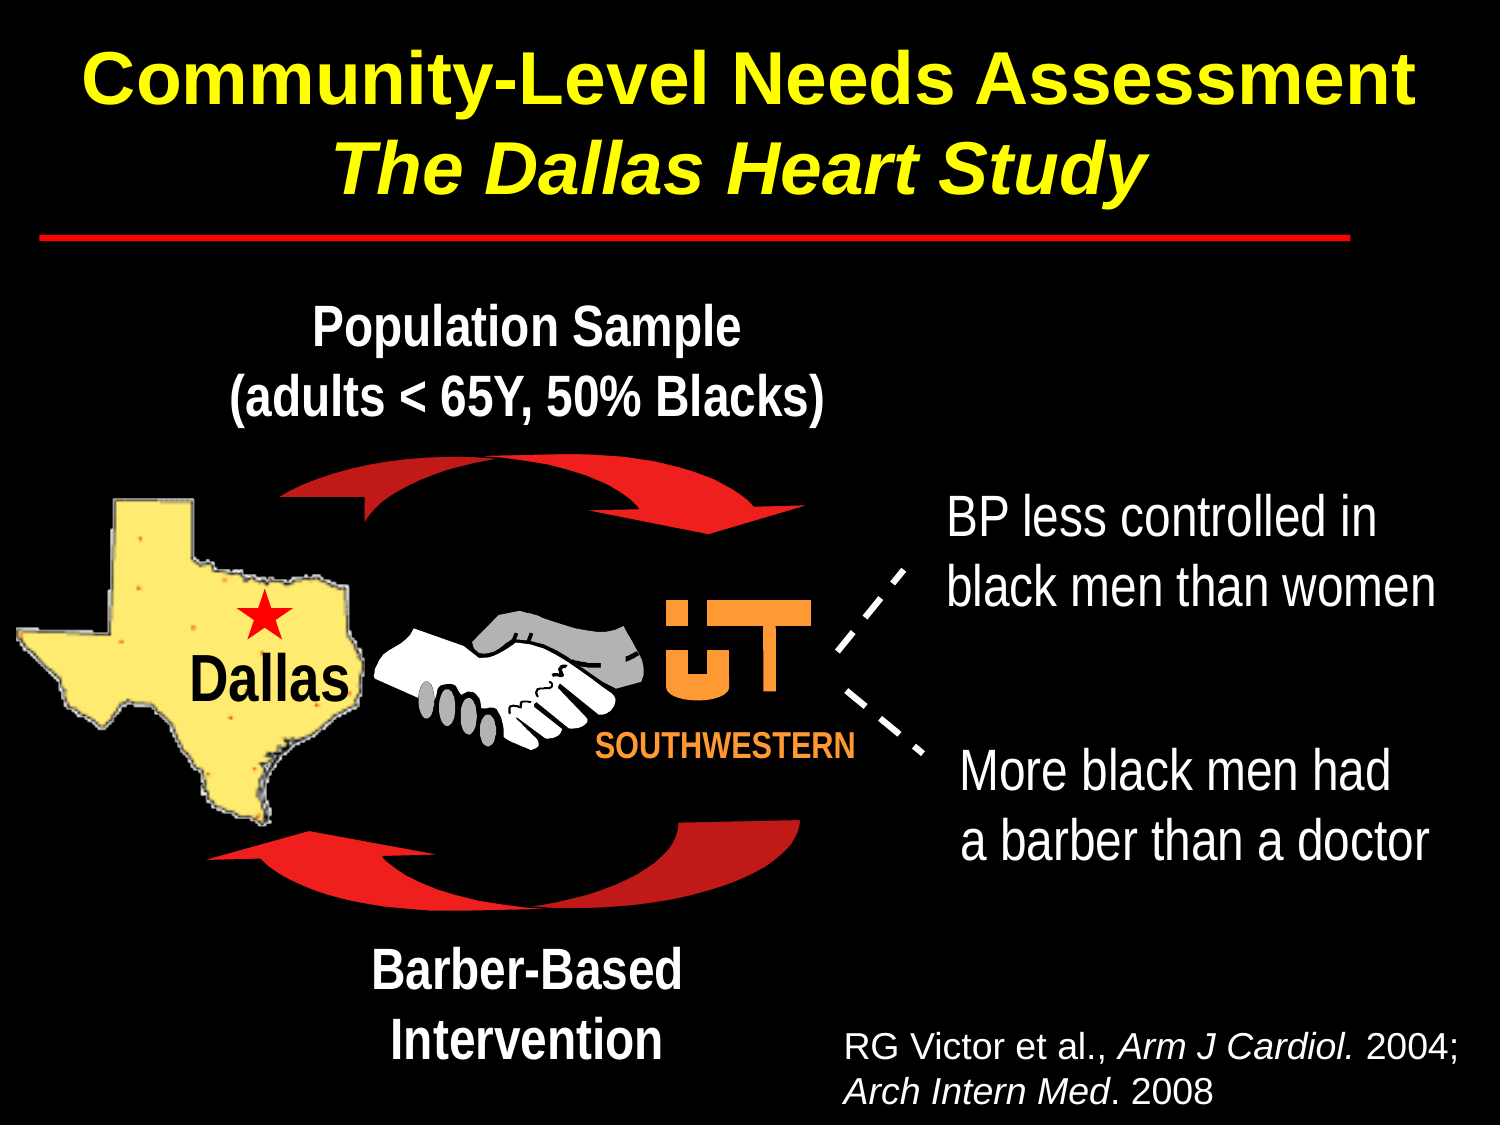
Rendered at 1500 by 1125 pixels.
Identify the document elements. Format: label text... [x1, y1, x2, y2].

text_box [0, 3, 1317, 219]
title Community-Level Needs Assessment The Dallas Heart Study [40, 80, 1459, 269]
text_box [0, 287, 1484, 1114]
